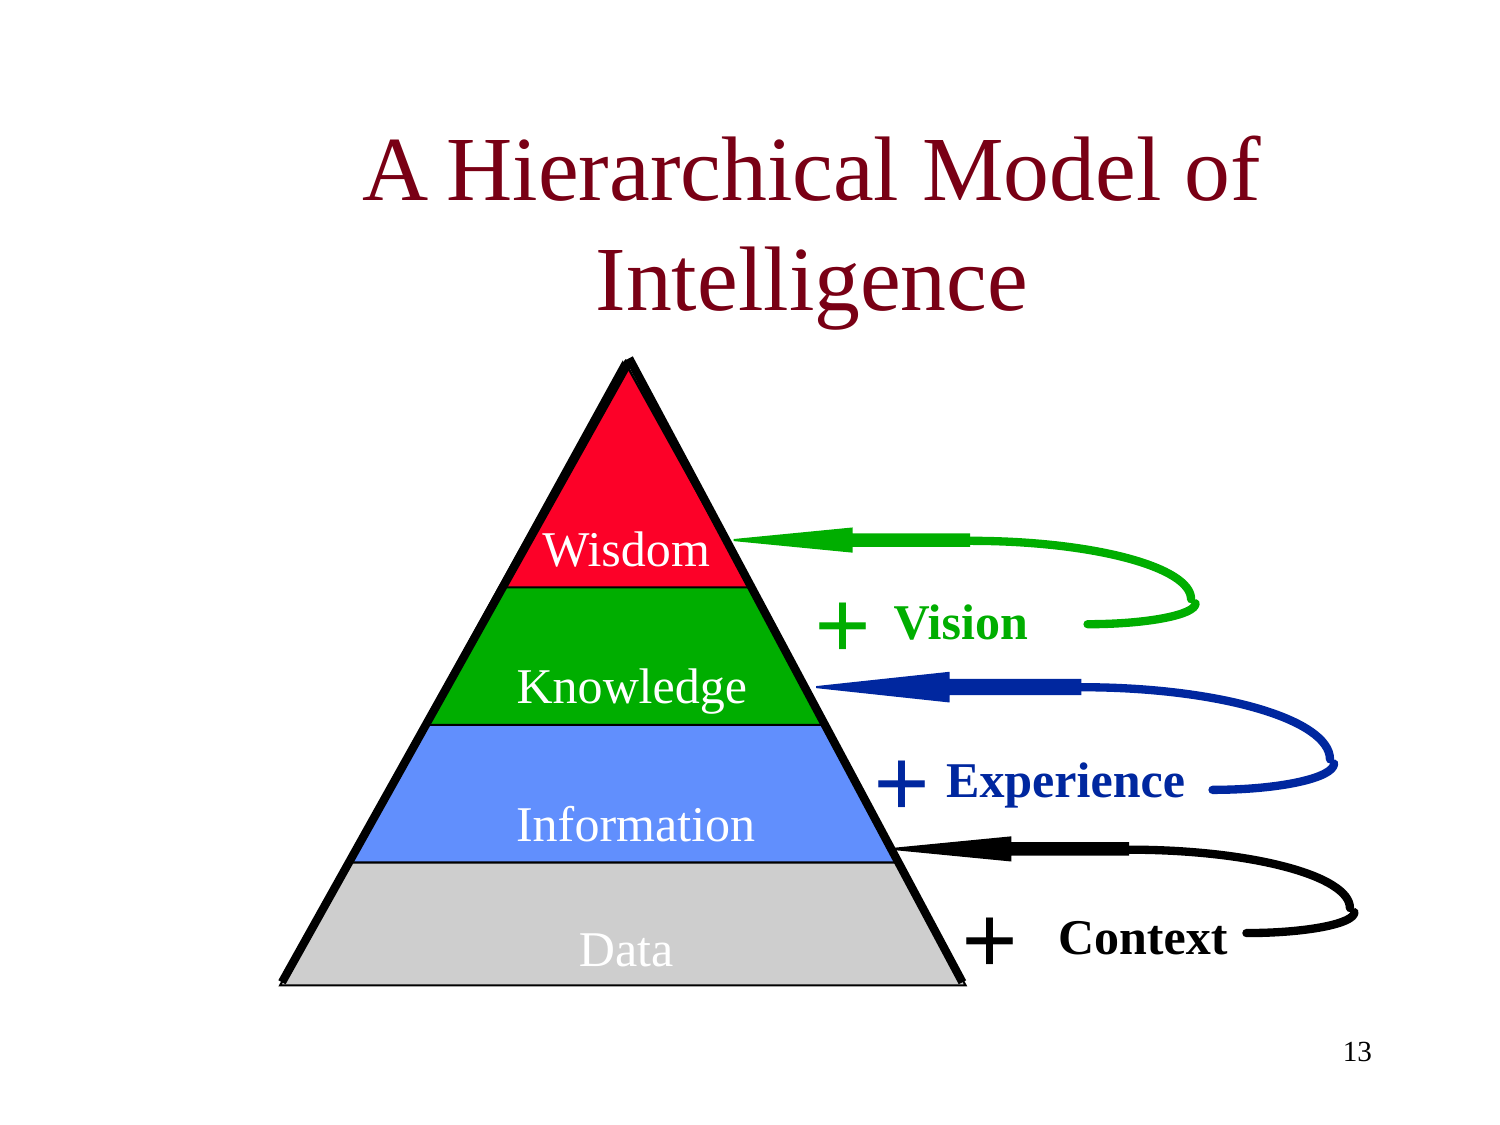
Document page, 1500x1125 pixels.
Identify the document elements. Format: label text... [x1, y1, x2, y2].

text_box [548, 366, 707, 509]
text_box Wisdom [527, 509, 726, 584]
text_box Data [564, 909, 689, 984]
title A Hierarchical Model of Intelligence [249, 86, 1376, 351]
text_box [503, 544, 728, 588]
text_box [892, 837, 1355, 934]
text_box [427, 588, 811, 725]
text_box [350, 725, 887, 863]
slide_number 13 [1074, 1024, 1388, 1101]
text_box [946, 943, 1243, 1003]
text_box [280, 863, 940, 986]
text_box [543, 362, 626, 509]
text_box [733, 528, 1196, 625]
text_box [858, 797, 1200, 845]
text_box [799, 632, 1045, 687]
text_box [816, 672, 1335, 791]
text_box Information [501, 784, 771, 859]
text_box Knowledge [501, 646, 762, 722]
